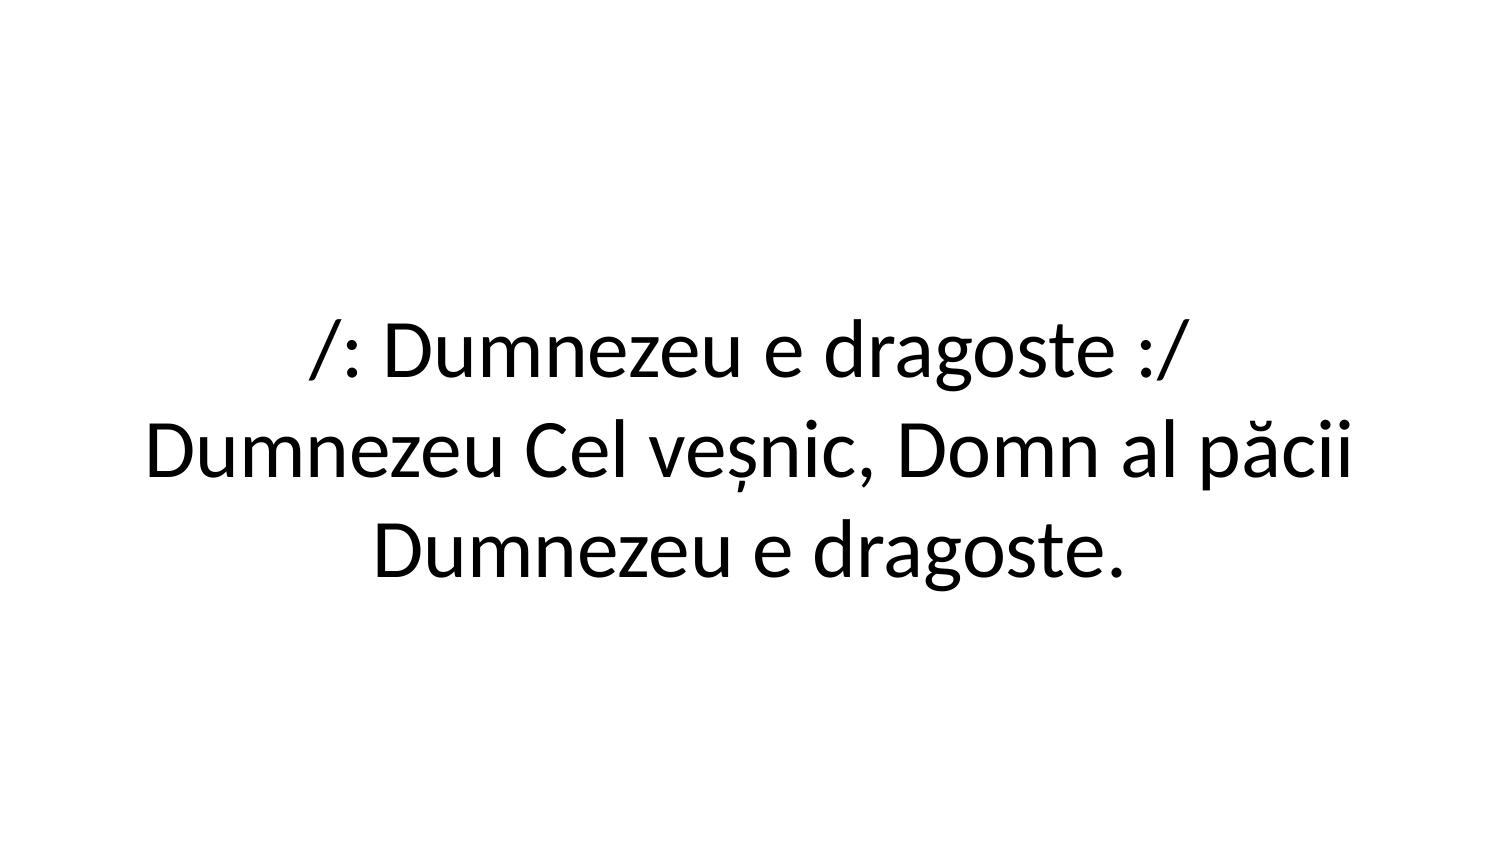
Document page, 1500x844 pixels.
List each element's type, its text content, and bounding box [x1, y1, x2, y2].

text_box /: Dumnezeu e dragoste :/ Dumnezeu Cel veșnic, Domn al păcii Dumnezeu e dragoste. [129, 242, 1371, 602]
